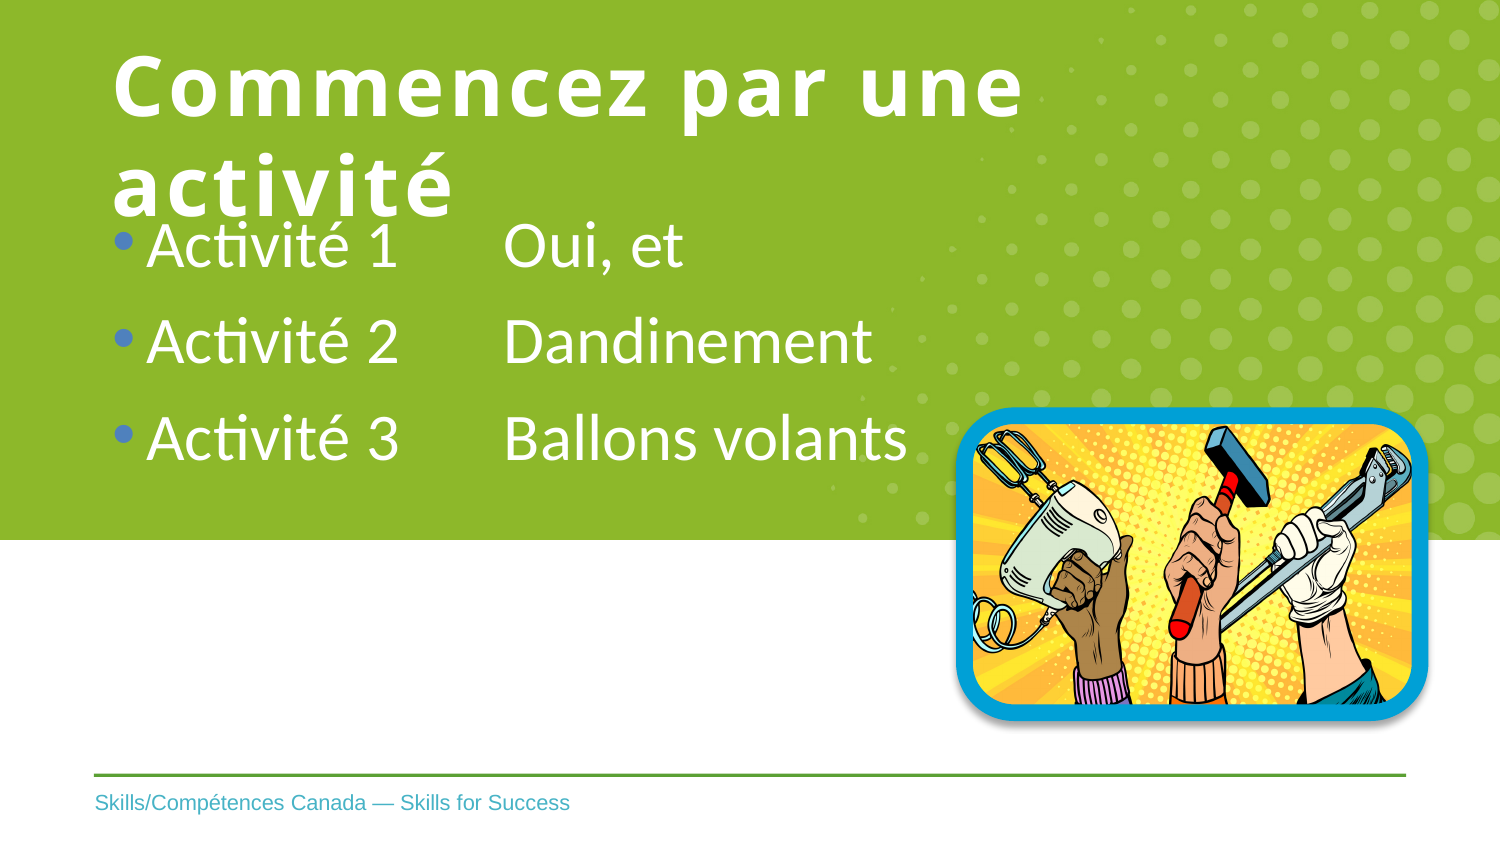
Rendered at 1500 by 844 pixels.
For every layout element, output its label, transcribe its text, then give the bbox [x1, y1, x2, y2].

picture [0, 0, 1500, 540]
title Commencez par une activité [96, 25, 1399, 163]
text_box [963, 414, 1422, 714]
list Activité 1 Oui, et Activité 2 Dandinement Activité 3 Ballons volants [97, 192, 1401, 500]
